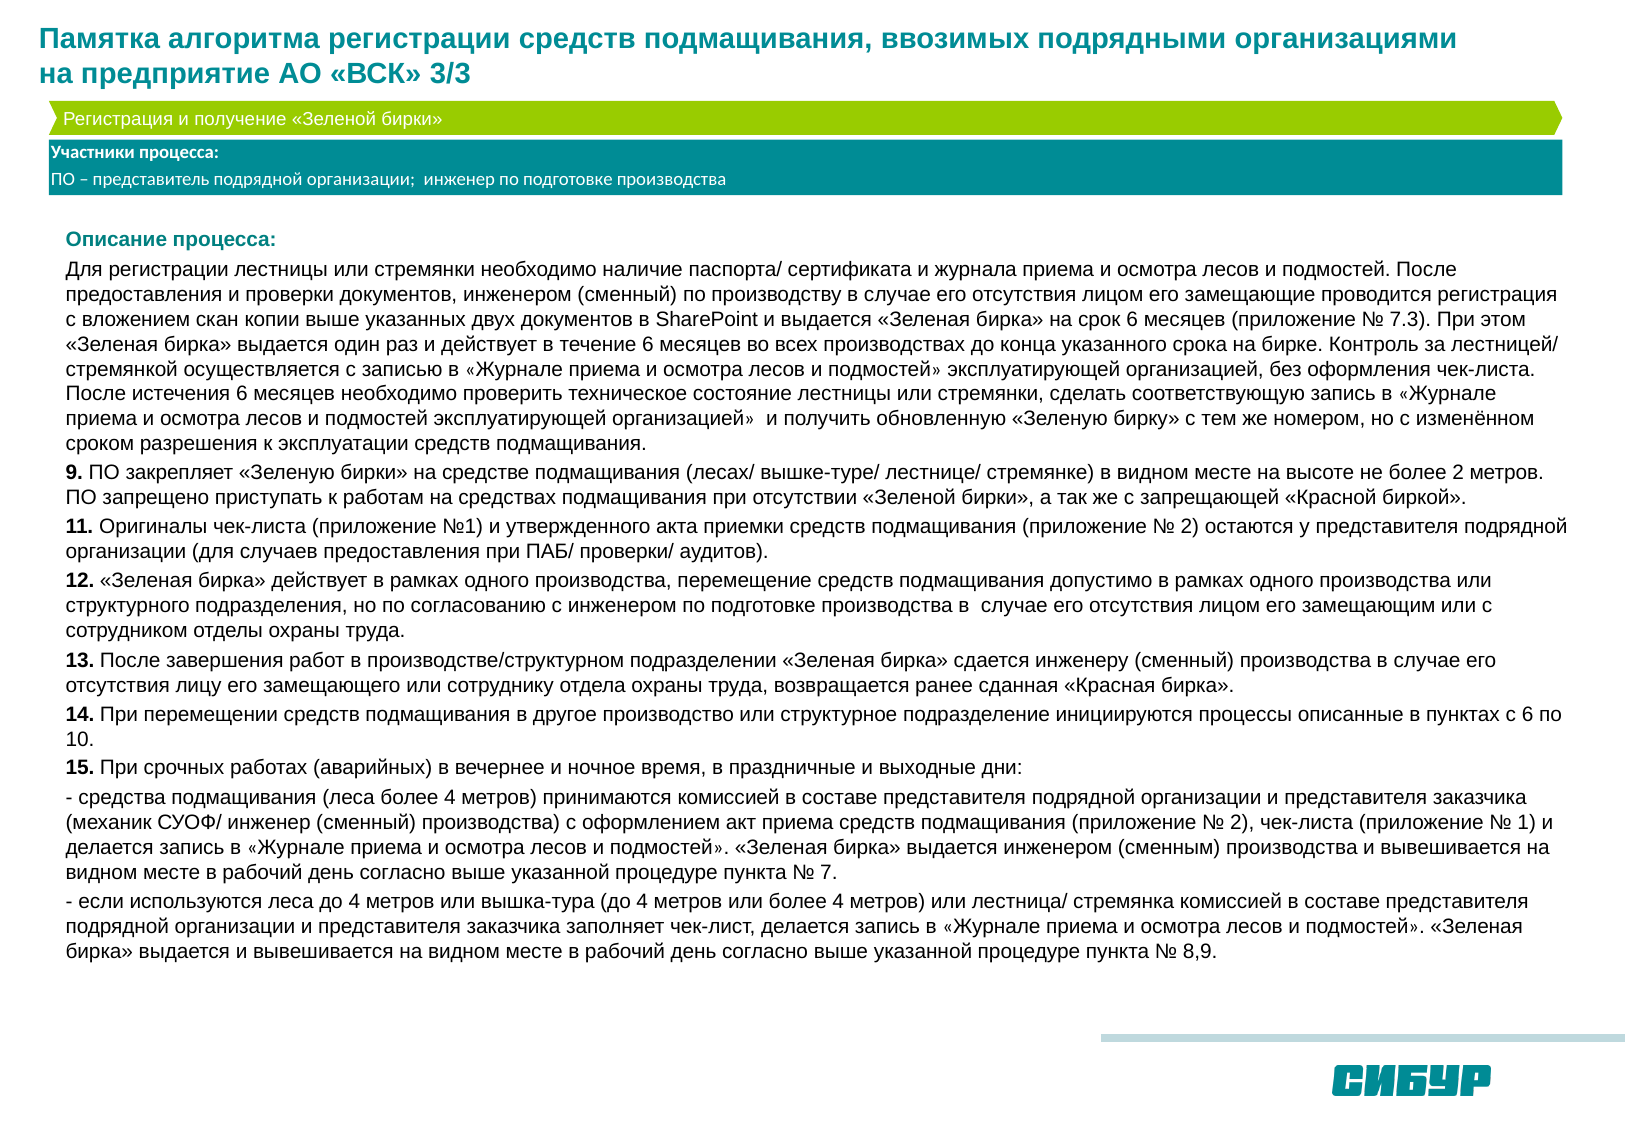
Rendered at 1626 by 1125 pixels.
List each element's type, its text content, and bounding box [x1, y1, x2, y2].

text_box [10, 207, 457, 1060]
picture [1332, 1065, 1491, 1096]
text_box [822, 100, 1563, 135]
title Памятка алгоритма регистрации средств подмащивания, ввозимых подрядными организациями на предприятие АО «ВСК» 3/3 [38, 18, 1625, 71]
text_box Участники процесса: ПО – представитель подрядной организации; инженер по подготовке производства [48, 139, 1563, 196]
text_box Описание процесса: Для регистрации лестницы или стремянки необходимо наличие паспорта/ сертификата и журнала приема и осмотра лесов и подмостей. После предоставления и проверки документов, инженером (сменный) по производству в случае его отсутствия лицом его замещающие проводится регистрация с вложением скан копии выше указанных двух документов в SharePoint и выдается «Зеленая бирка» на срок 6 месяцев (приложение № 7.3). При этом «Зеленая бирка» выдается один раз и действует в течение 6 месяцев во всех производствах до конца указанного срока на бирке. Контроль за лестницей/ стремянкой осуществляется с записью в «Журнале приема и осмотра лесов и подмостей» эксплуатирующей организацией, без оформления чек-листа. После истечения 6 месяцев необходимо проверить техническое состояние лестницы или стремянки, сделать соответствующую запись в «Журнале приема и осмотра лесов и подмостей эксплуатирующей организацией» и получить обновленную «Зеленую бирку» с тем же номером, но с изменённом сроком разрешения к эксплуатации средств подмащивания. 9. ПО закрепляет «Зеленую бирки» на средстве подмащивания (лесах/ вышке-туре/ лестнице/ стремянке) в видном месте на высоте не более 2 метров. ПО запрещено приступать к работам на средствах подмащивания при отсутствии «Зеленой бирки», а так же с запрещающей «Красной биркой». 11. Оригиналы чек-листа (приложение №1) и утвержденного акта приемки средств подмащивания (приложение № 2) остаются у представителя подрядной организации (для случаев предоставления при ПАБ/ проверки/ аудитов). 12. «Зеленая бирка» действует в рамках одного производства, перемещение средств подмащивания допустимо в рамках одного производства или структурного подразделения, но по согласованию с инженером по подготовке производства в случае его отсутствия лицом его замещающим или с сотрудником отделы охраны труда. 13. После завершения работ в производстве/структурном подразделении «Зеленая бирка» сдается инженеру (сменный) производства в случае его отсутствия лицу его замещающего или сотруднику отдела охраны труда, возвращается ранее сданная «Красная бирка». 14. При перемещении средств подмащивания в другое производство или структурное подразделение инициируются процессы описанные в пунктах с 6 по 10. 15. При срочных работах (аварийных) в вечернее и ночное время, в праздничные и выходные дни: - средства подмащивания (леса более 4 метров) принимаются комиссией в составе представителя подрядной организации и представителя заказчика (механик СУОФ/ инженер (сменный) производства) с оформлением акт приема средств подмащивания (приложение № 2), чек-листа (приложение № 1) и делается запись в «Журнале приема и осмотра лесов и подмостей». «Зеленая бирка» выдается инженером (сменным) производства и вывешивается на видном месте в рабочий день согласно выше указанной процедуре пункта № 7. - если используются леса до 4 метров или вышка-тура (до 4 метров или более 4 метров) или лестница/ стремянка комиссией в составе представителя подрядной организации и представителя заказчика заполняет чек-лист, делается запись в «Журнале приема и осмотра лесов и подмостей». «Зеленая бирка» выдается и вывешивается на видном месте в рабочий день согласно выше указанной процедуре пункта № 8,9. [457, 218, 1588, 970]
text_box Регистрация и получение «Зеленой бирки» [51, 100, 822, 135]
